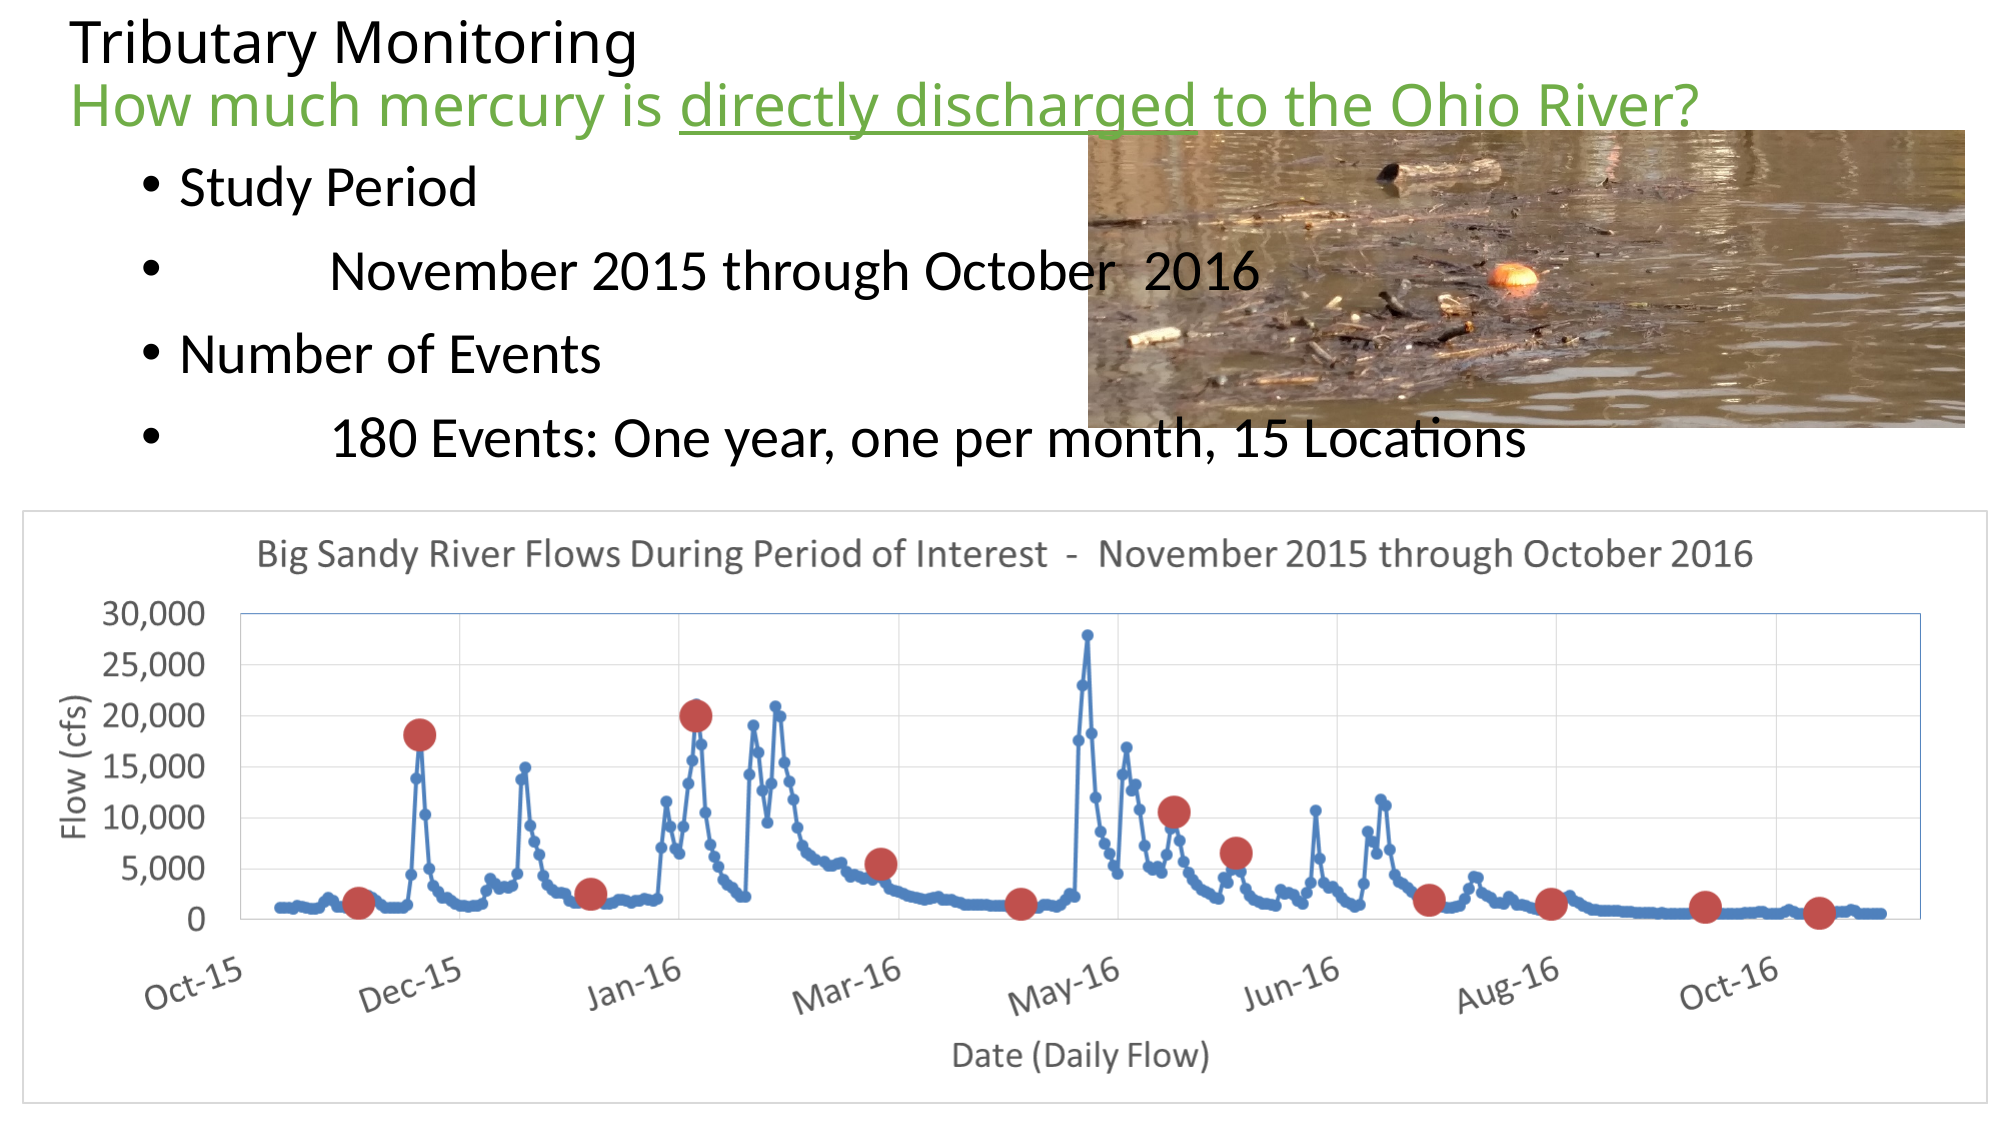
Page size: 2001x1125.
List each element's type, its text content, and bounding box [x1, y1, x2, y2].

list Study Period November 2015 through October 2016 Number of Events 180 Events: One year, one per month, 15 Locations [126, 148, 1852, 493]
picture [1088, 130, 1965, 429]
title Tributary Monitoring How much mercury is directly discharged to the Ohio River? [54, 2, 1780, 220]
picture [21, 510, 1988, 1104]
